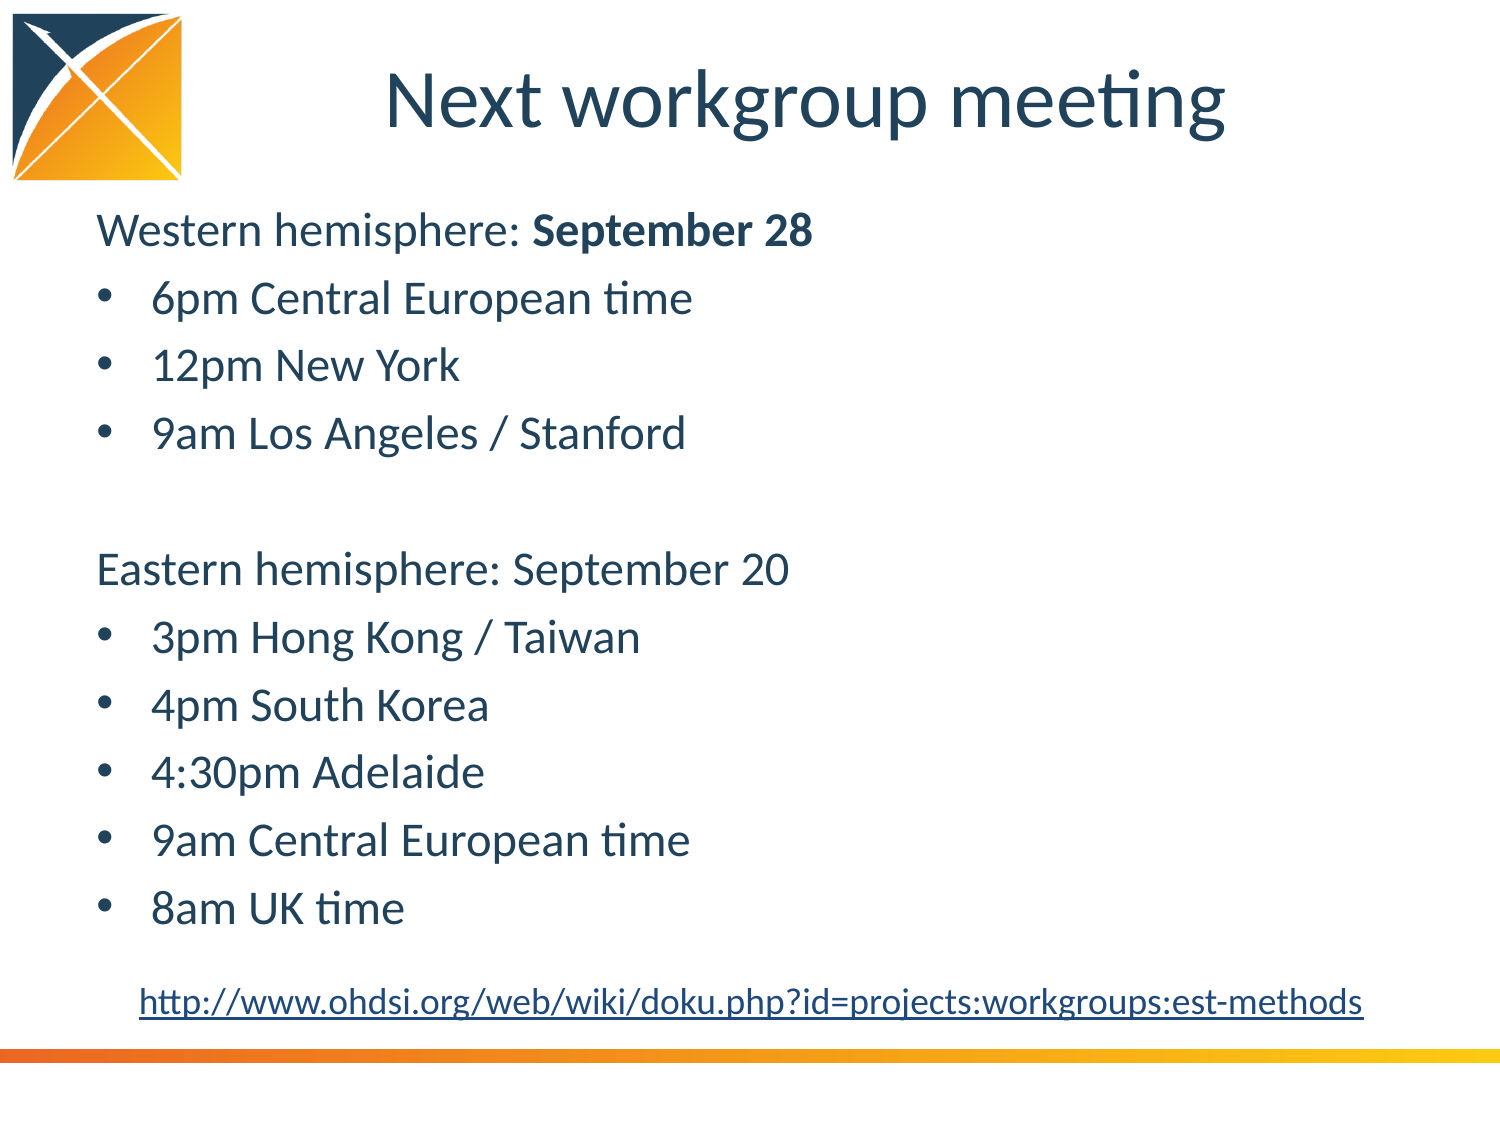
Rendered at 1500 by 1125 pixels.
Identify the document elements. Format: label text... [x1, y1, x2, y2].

picture [0, 0, 206, 200]
title Next workgroup meeting [187, 24, 1425, 163]
list Western hemisphere: September 28 6pm Central European time 12pm New York 9am Los Angeles / Stanford Eastern hemisphere: September 20 3pm Hong Kong / Taiwan 4pm South Korea 4:30pm Adelaide 9am Central European time 8am UK time [81, 190, 1432, 947]
text_box http://www.ohdsi.org/web/wiki/doku.php?id=projects:workgroups:est-methods [123, 969, 1387, 1030]
